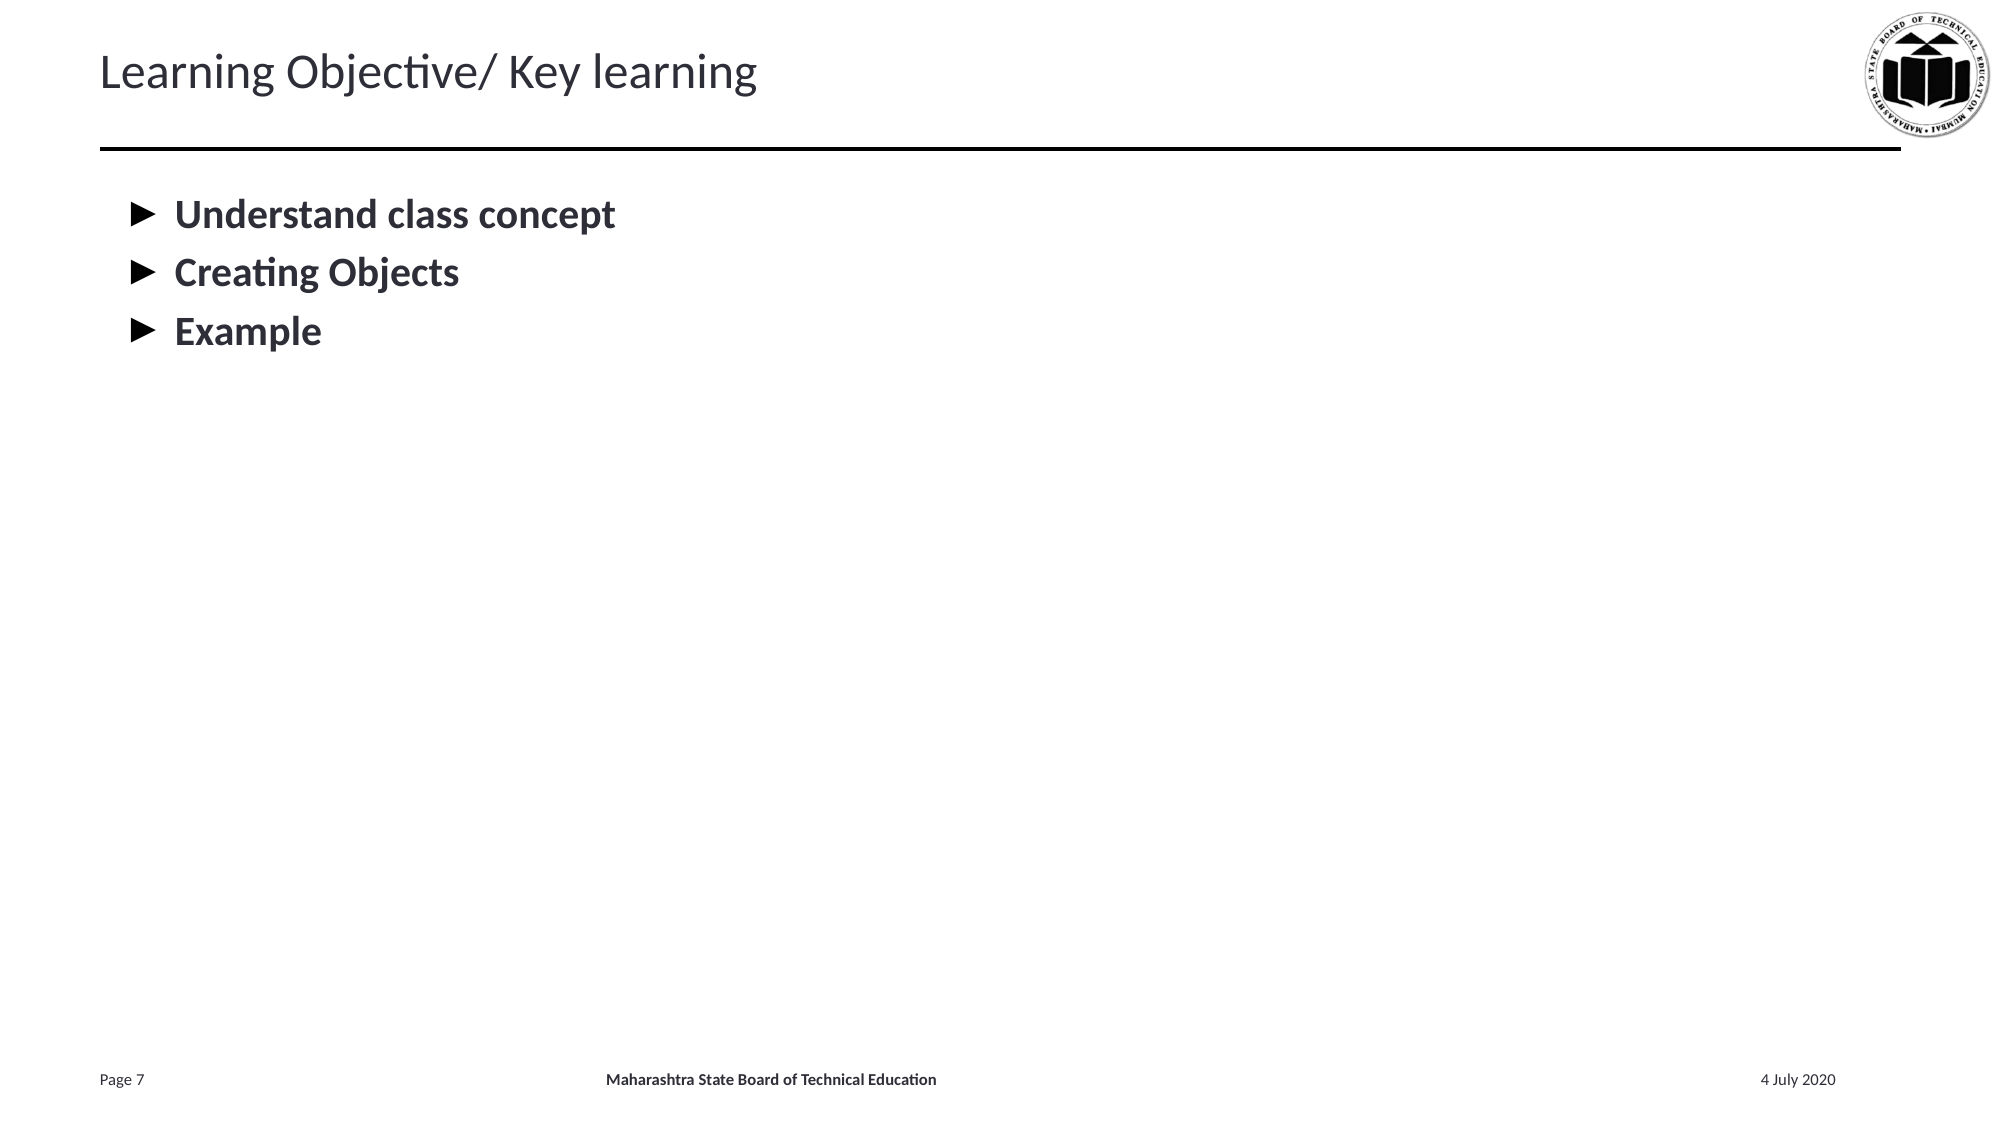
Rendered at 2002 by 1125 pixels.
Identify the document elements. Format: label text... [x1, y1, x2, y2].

title Learning Objective/ Key learning [100, 48, 1901, 146]
picture [1852, 0, 2001, 149]
list Understand class concept Creating Objects Example [100, 186, 1901, 999]
